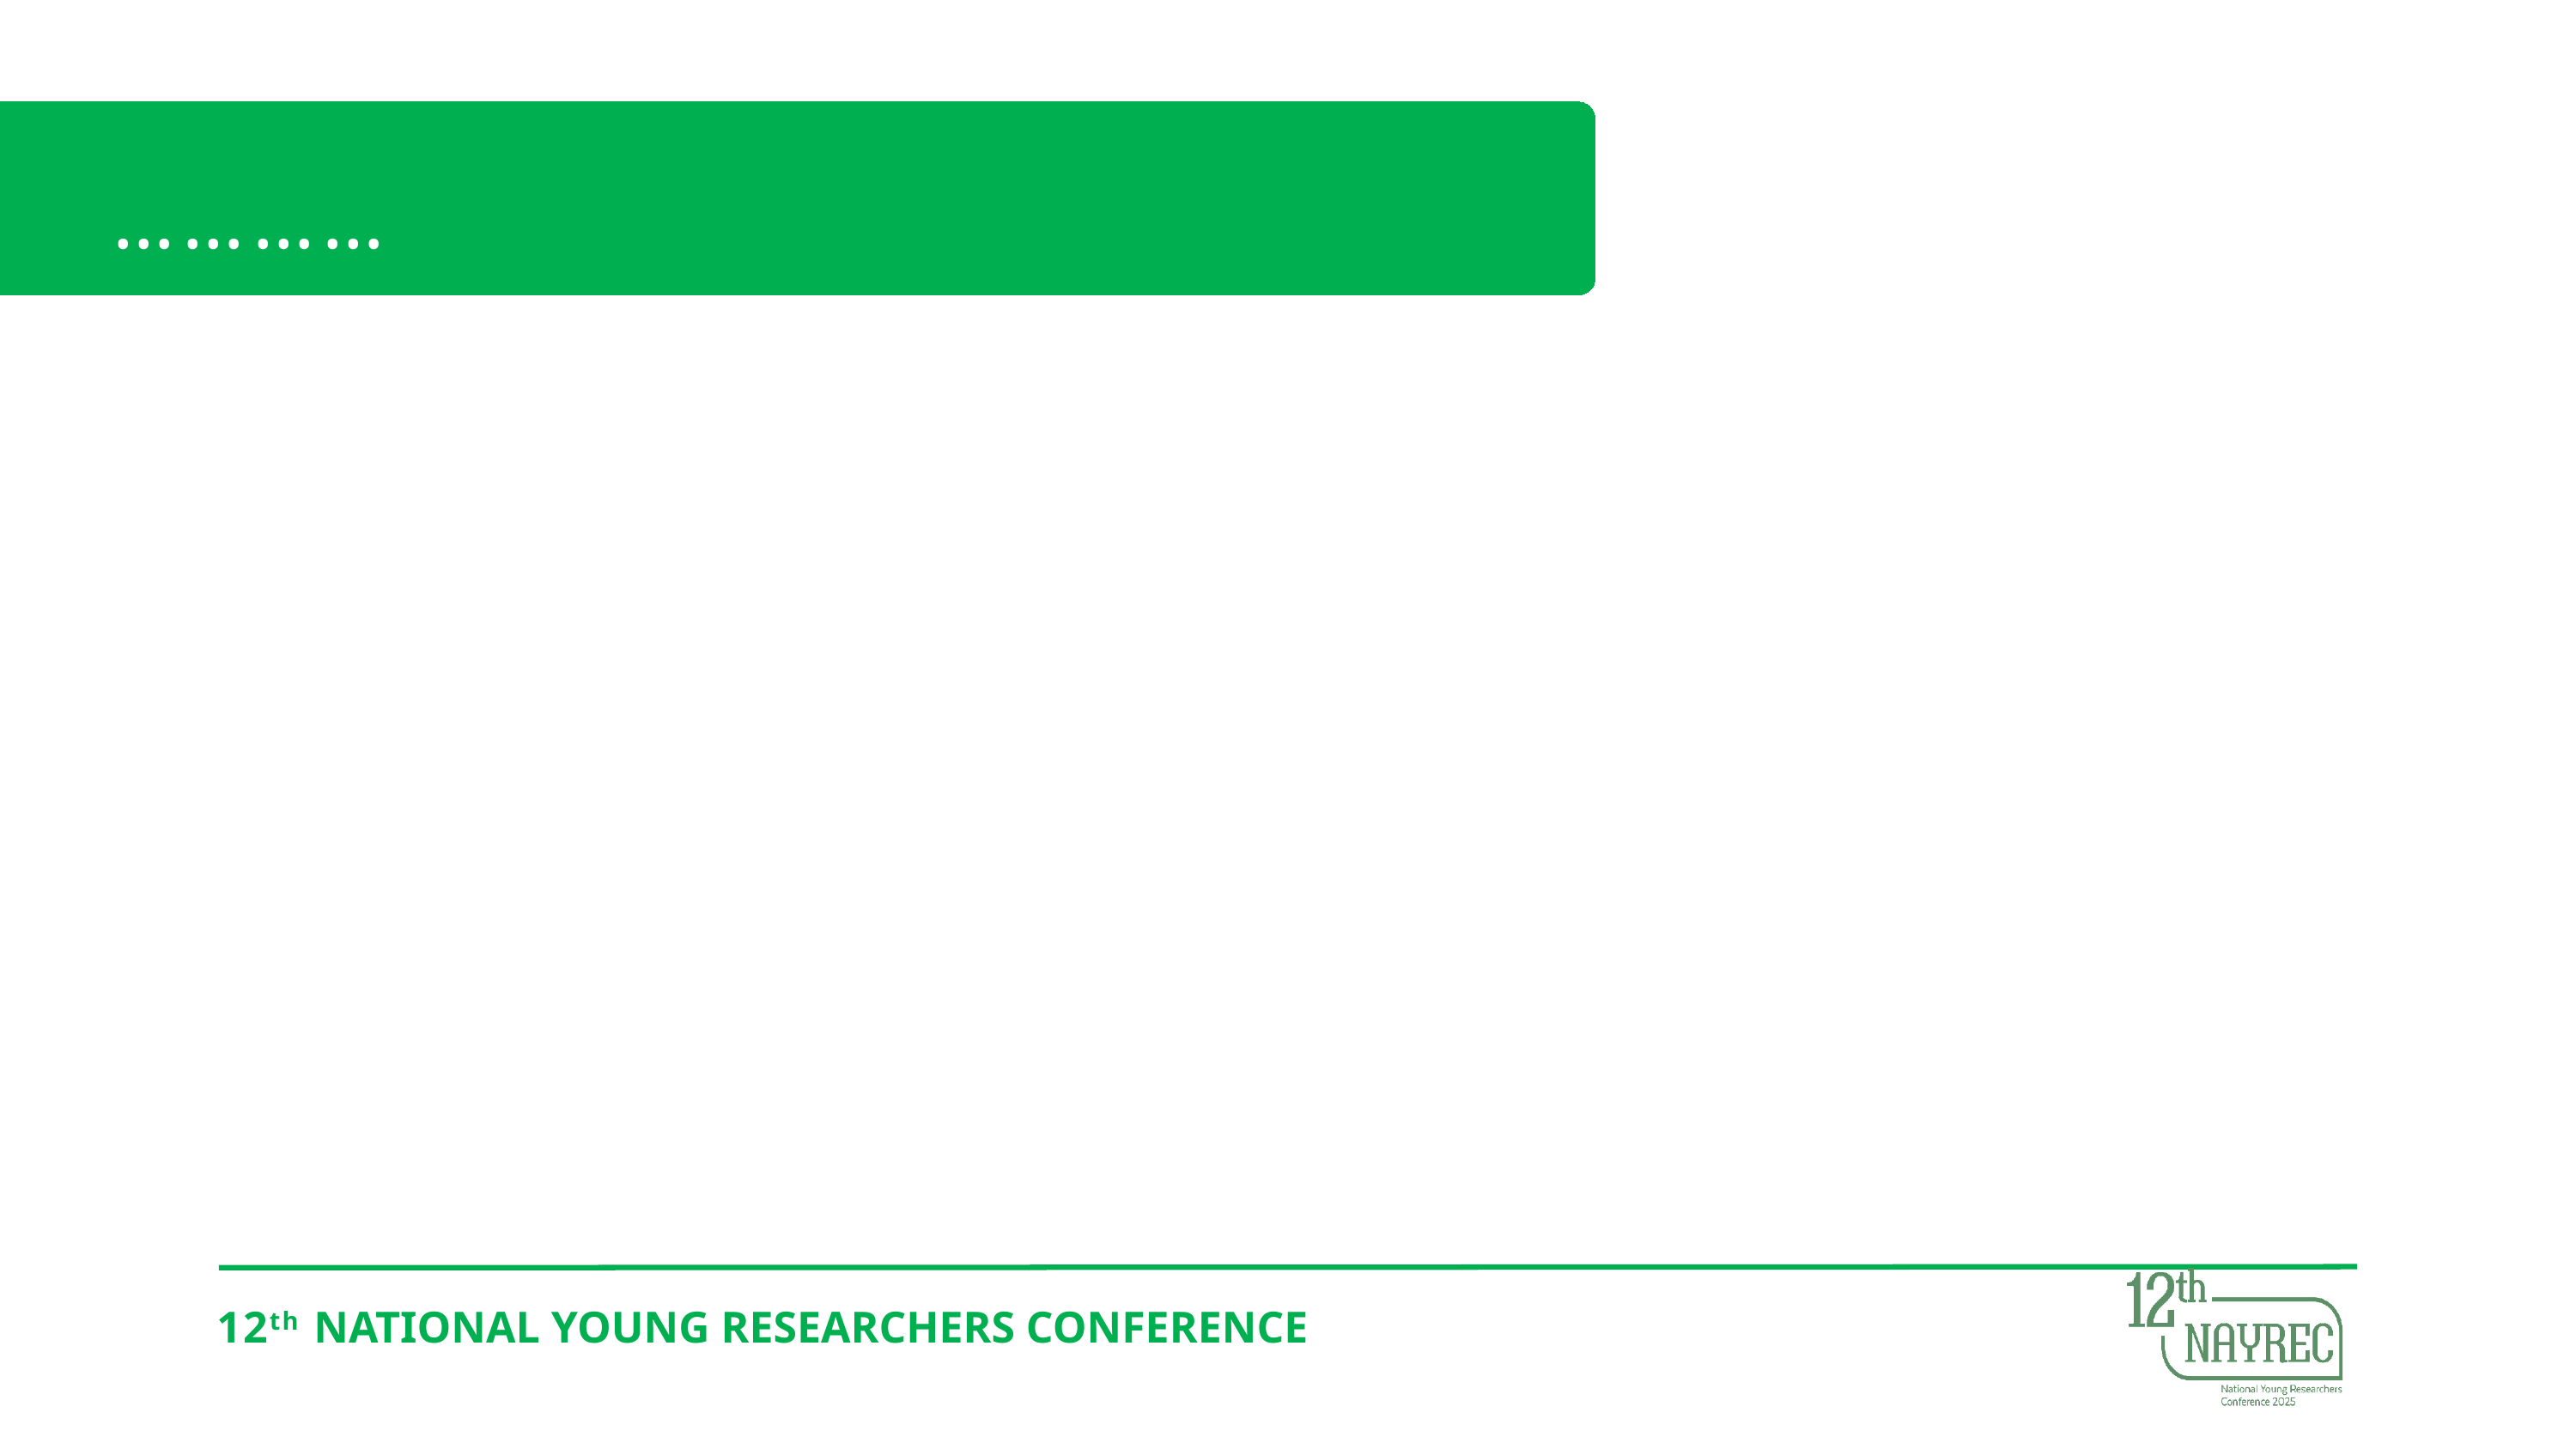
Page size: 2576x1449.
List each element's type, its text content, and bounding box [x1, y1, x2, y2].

text_box 12th NATIONAL YOUNG RESEARCHERS CONFERENCE [204, 1293, 1545, 1358]
picture [2071, 1226, 2415, 1426]
text_box [0, 101, 1595, 295]
text_box ………… [112, 155, 1713, 265]
